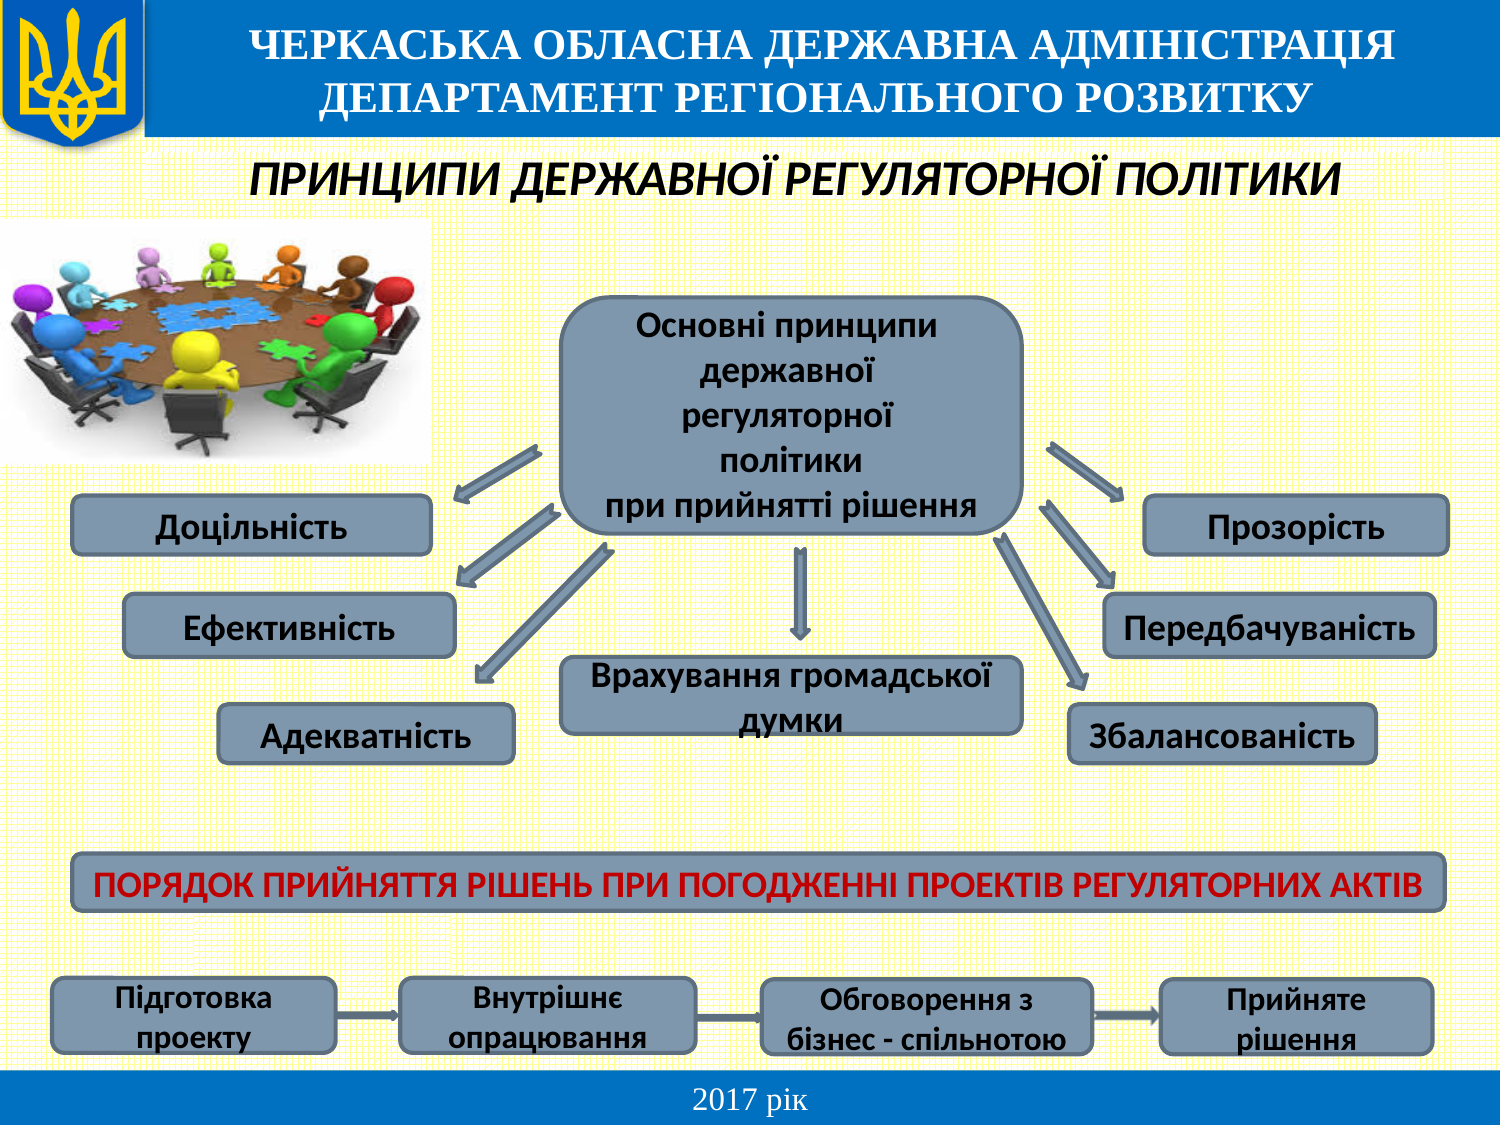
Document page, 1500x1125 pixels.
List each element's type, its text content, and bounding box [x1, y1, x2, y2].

title ЧЕРКАСЬКА ОБЛАСНА ДЕРЖАВНА АДМІНІСТРАЦІЯ ДЕПАРТАМЕНТ РЕГІОНАЛЬНОГО РОЗВИТКУ [151, 0, 1500, 138]
text_box ПРИНЦИПИ ДЕРЖАВНОЇ РЕГУЛЯТОРНОЇ ПОЛІТИКИ [145, 152, 1445, 200]
picture [0, 0, 145, 151]
text_box [992, 531, 1090, 691]
text_box [453, 444, 543, 505]
text_box Прийняте рішення [1158, 977, 1435, 1057]
picture [0, 219, 432, 464]
text_box [789, 546, 811, 641]
picture [1092, 1005, 1162, 1026]
text_box [1038, 499, 1116, 590]
text_box [455, 502, 562, 589]
text_box Підготовка проекту [49, 975, 338, 1055]
text_box Ефективність [121, 591, 457, 660]
text_box [1045, 441, 1125, 503]
text_box Адекватність [216, 702, 516, 766]
text_box [474, 541, 615, 684]
text_box [693, 1012, 764, 1024]
text_box Врахування громадської думки [558, 654, 1024, 736]
text_box Основні принципи державної регуляторної політики при прийнятті рішення [558, 295, 1024, 536]
text_box Прозорість [1142, 493, 1451, 557]
text_box Передбачуваність [1102, 591, 1438, 660]
text_box [333, 1009, 399, 1022]
text_box Внутрішнє опрацювання [398, 975, 698, 1055]
text_box Збалансованість [1066, 702, 1379, 766]
list 2017 рік [0, 1070, 1500, 1125]
text_box Обговорення з бізнес - спільнотою [759, 977, 1095, 1057]
text_box Доцільність [70, 493, 434, 557]
text_box ПОРЯДОК ПРИЙНЯТТЯ РІШЕНЬ ПРИ ПОГОДЖЕННІ ПРОЕКТІВ РЕГУЛЯТОРНИХ АКТІВ [70, 851, 1447, 913]
text_box [193, 913, 451, 1000]
